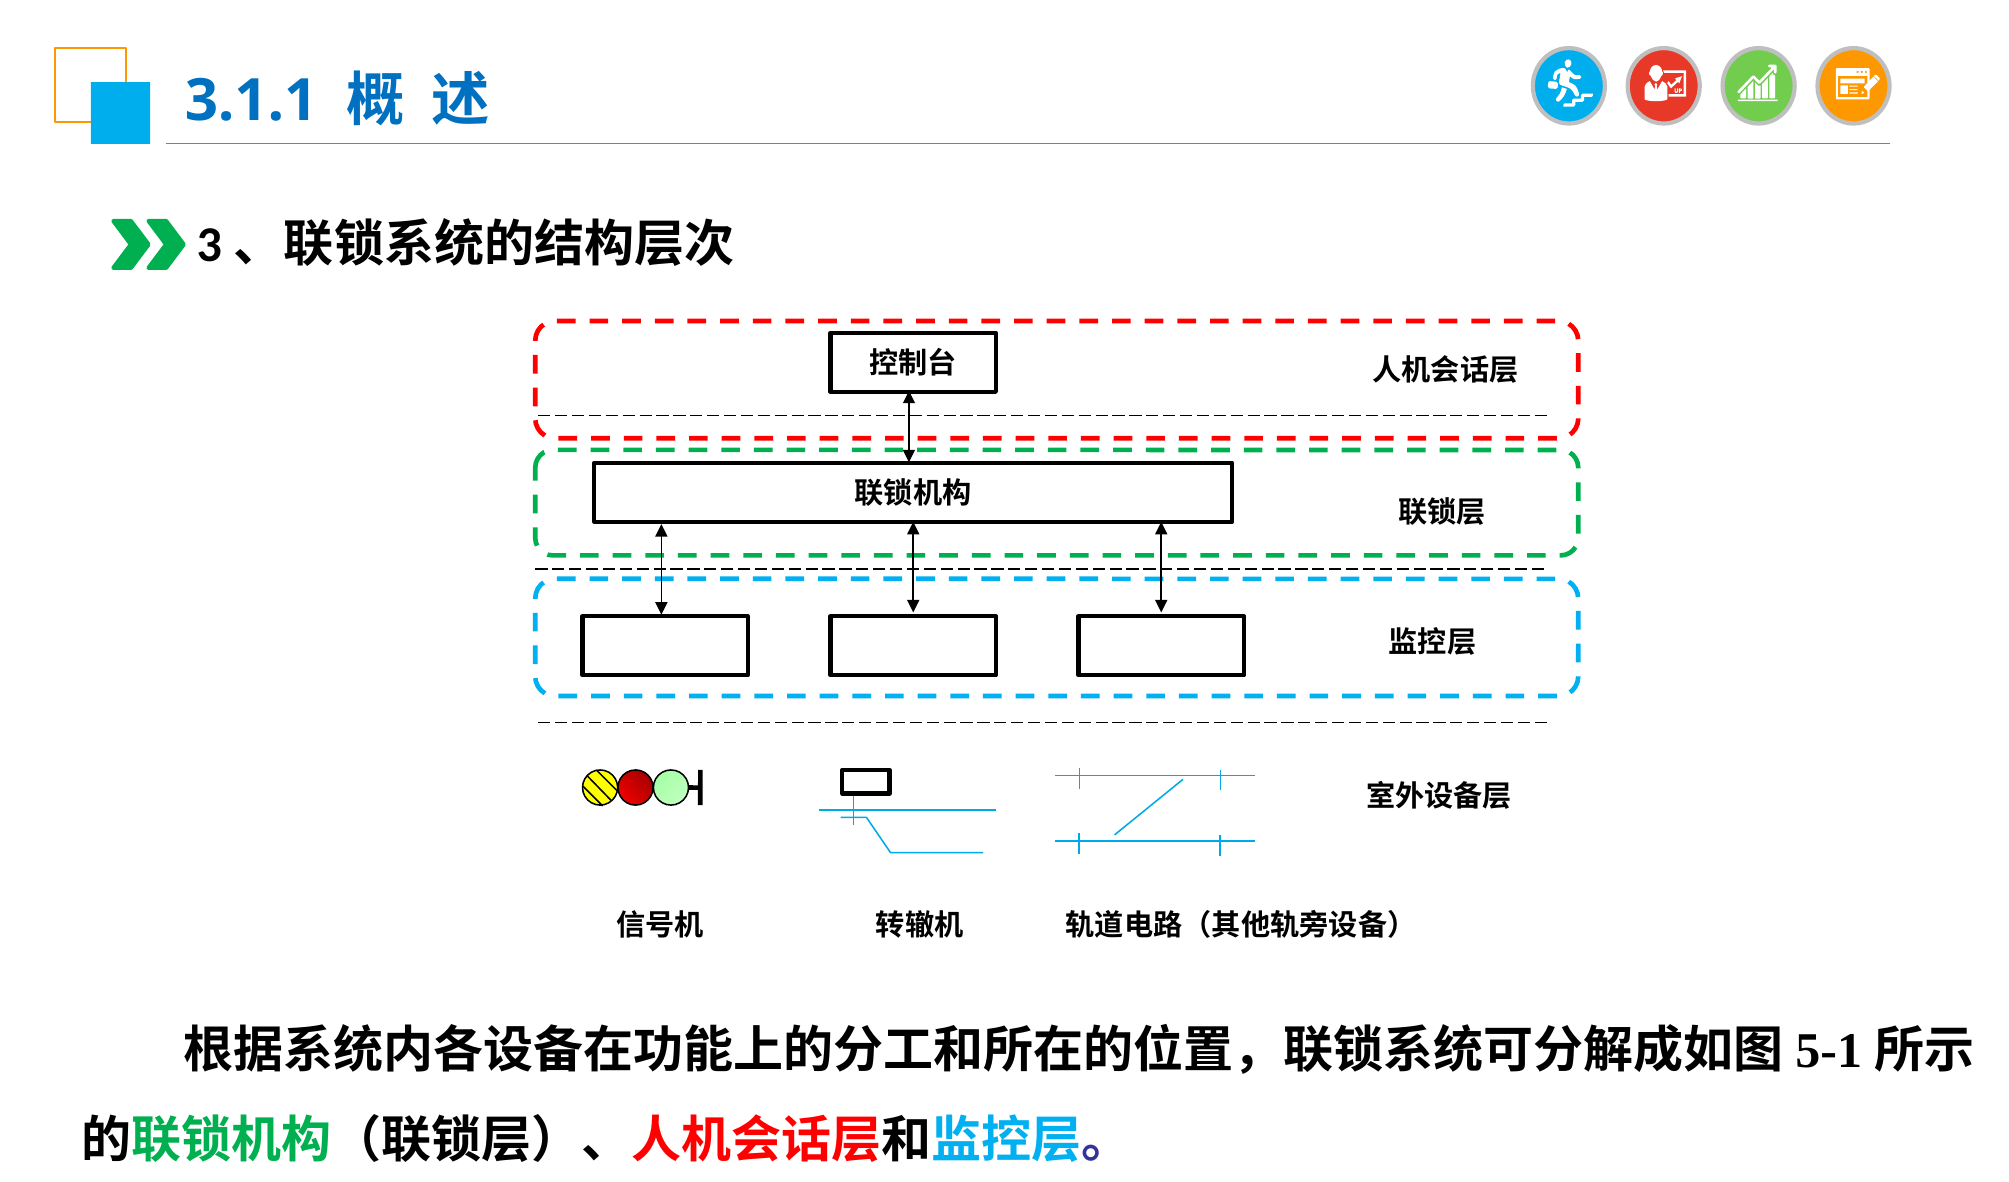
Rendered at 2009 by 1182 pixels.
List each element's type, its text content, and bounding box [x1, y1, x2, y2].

text_box [1557, 447, 1581, 558]
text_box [113, 203, 748, 280]
text_box 3.1.1 概 述 [164, 51, 511, 142]
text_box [534, 320, 1552, 955]
text_box 根据系统内各设备在功能上的分工和所在的位置，联锁系统可分解成如图5-1所示的联锁机构（联锁层）、人机会话层和监控层。 [66, 979, 2008, 1175]
text_box [1557, 576, 1581, 699]
text_box [1551, 318, 1581, 441]
